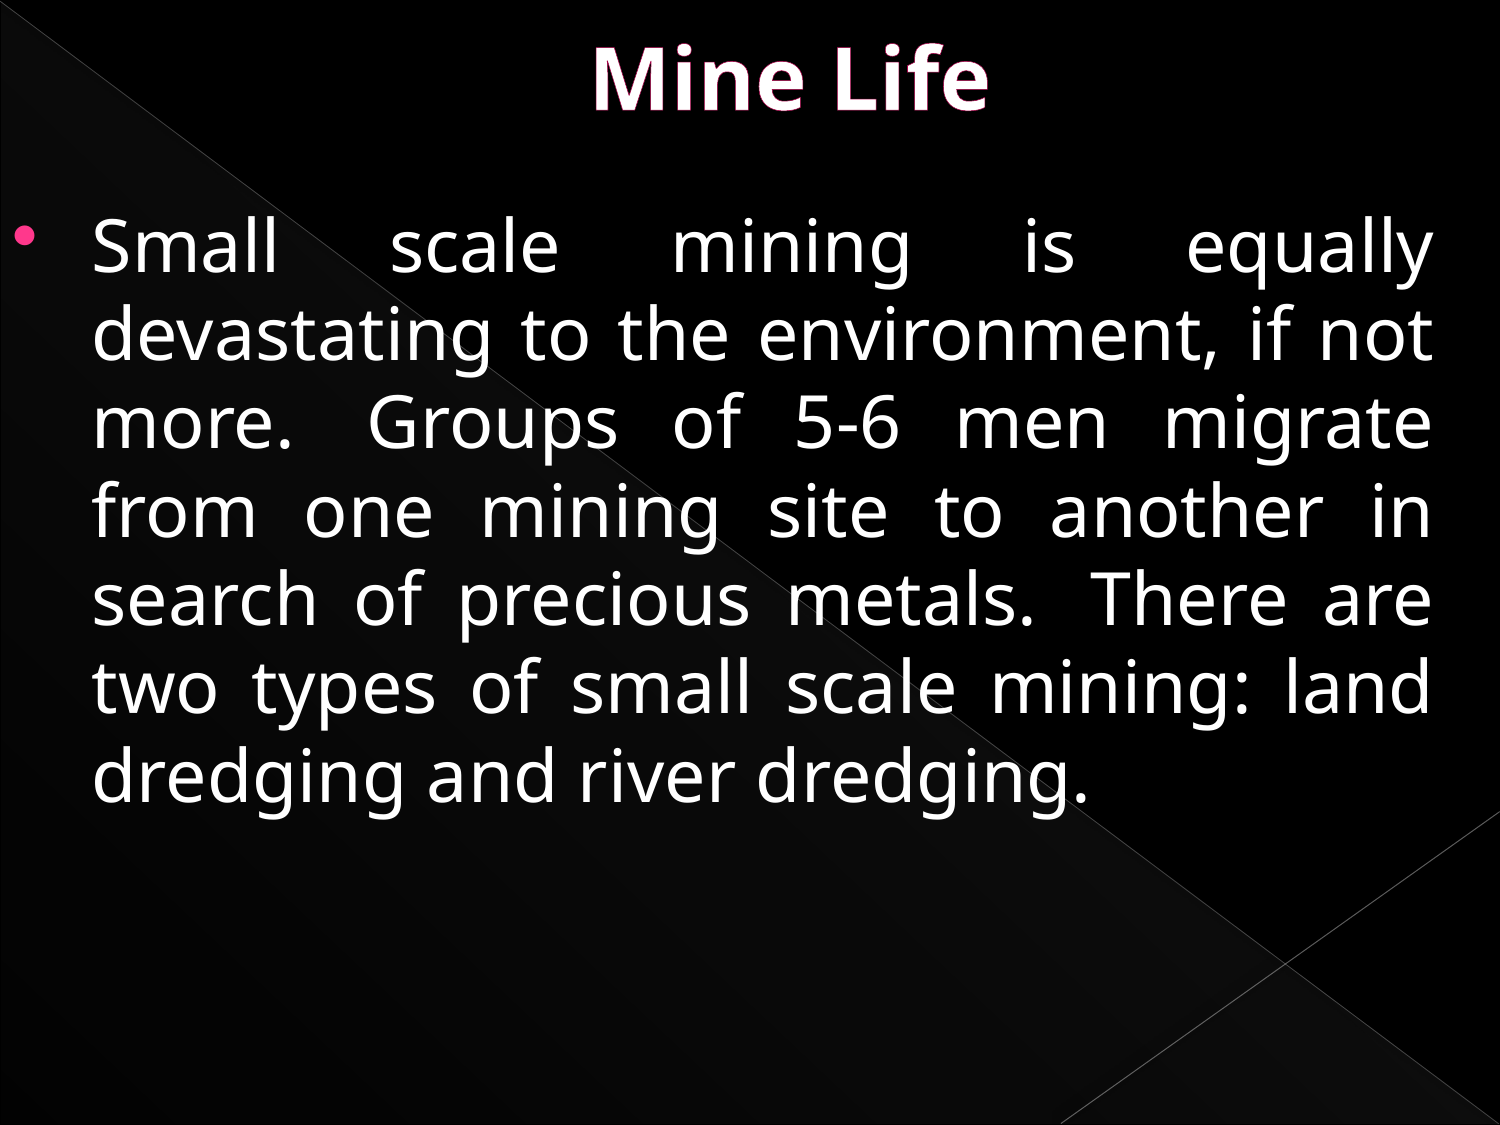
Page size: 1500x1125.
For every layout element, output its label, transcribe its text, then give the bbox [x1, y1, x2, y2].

title Mine Life [0, 0, 1500, 150]
list Small scale mining is equally devastating to the environment, if not more. Groups of 5-6 men migrate from one mining site to another in search of precious metals. There are two types of small scale mining: land dredging and river dredging. [0, 191, 1450, 925]
